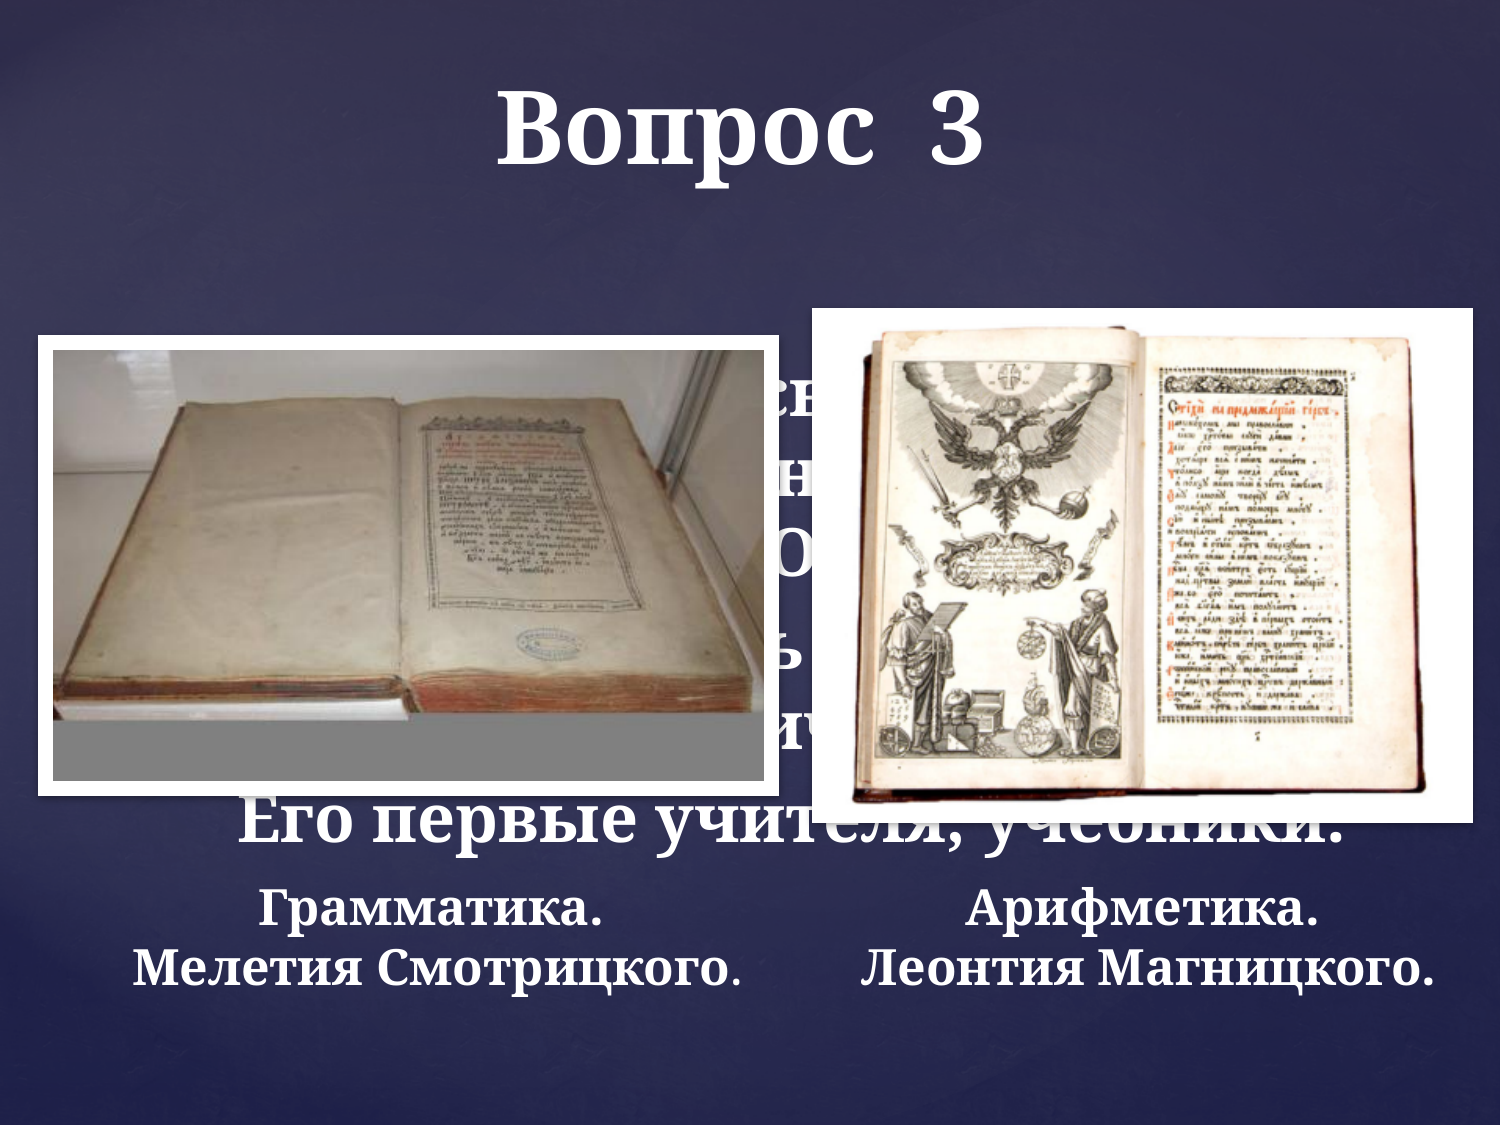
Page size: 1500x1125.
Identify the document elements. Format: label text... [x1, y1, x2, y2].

picture [52, 349, 766, 782]
picture [826, 322, 1460, 809]
title Вопрос 3 [135, 42, 1374, 193]
text_box Грамматика. Мелетия Смотрицкого. [52, 858, 763, 1014]
text_box Арифметика. Леонтия Магницкого. [763, 858, 1500, 1014]
list «Мы все учились понемногу Чему-нибудь и как-нибудь». А.С. Пушкин «Евгений Онегин». С чего началось обучение Михаила Васильевича Ломоносова? Его первые учителя, учебники. [29, 243, 1436, 1024]
